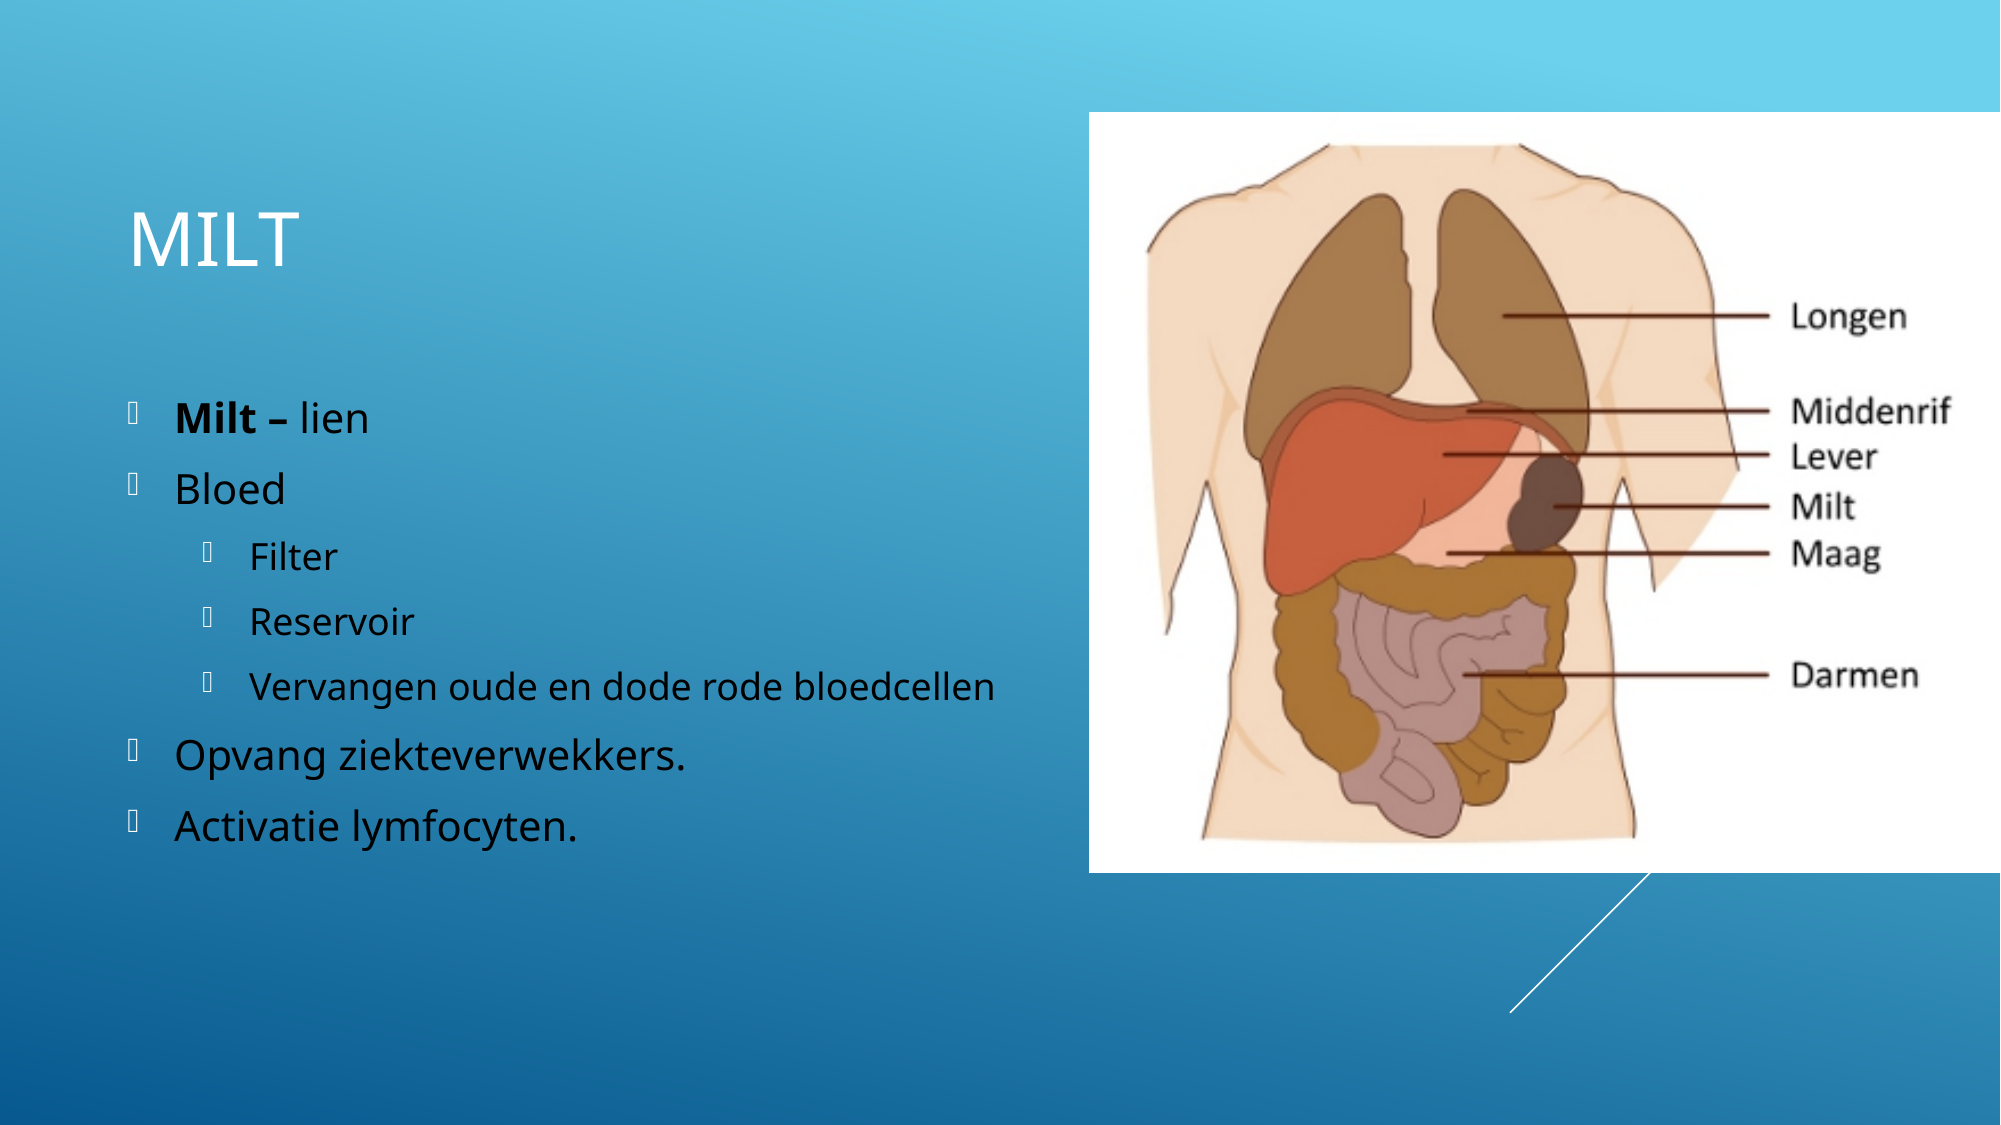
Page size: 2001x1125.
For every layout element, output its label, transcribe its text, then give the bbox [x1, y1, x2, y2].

title milt [112, 112, 1089, 359]
picture [1089, 112, 2000, 873]
list Milt – lien Bloed Filter Reservoir Vervangen oude en dode rode bloedcellen Opvang ziekteverwekkers. Activatie lymfocyten. [112, 359, 1513, 953]
